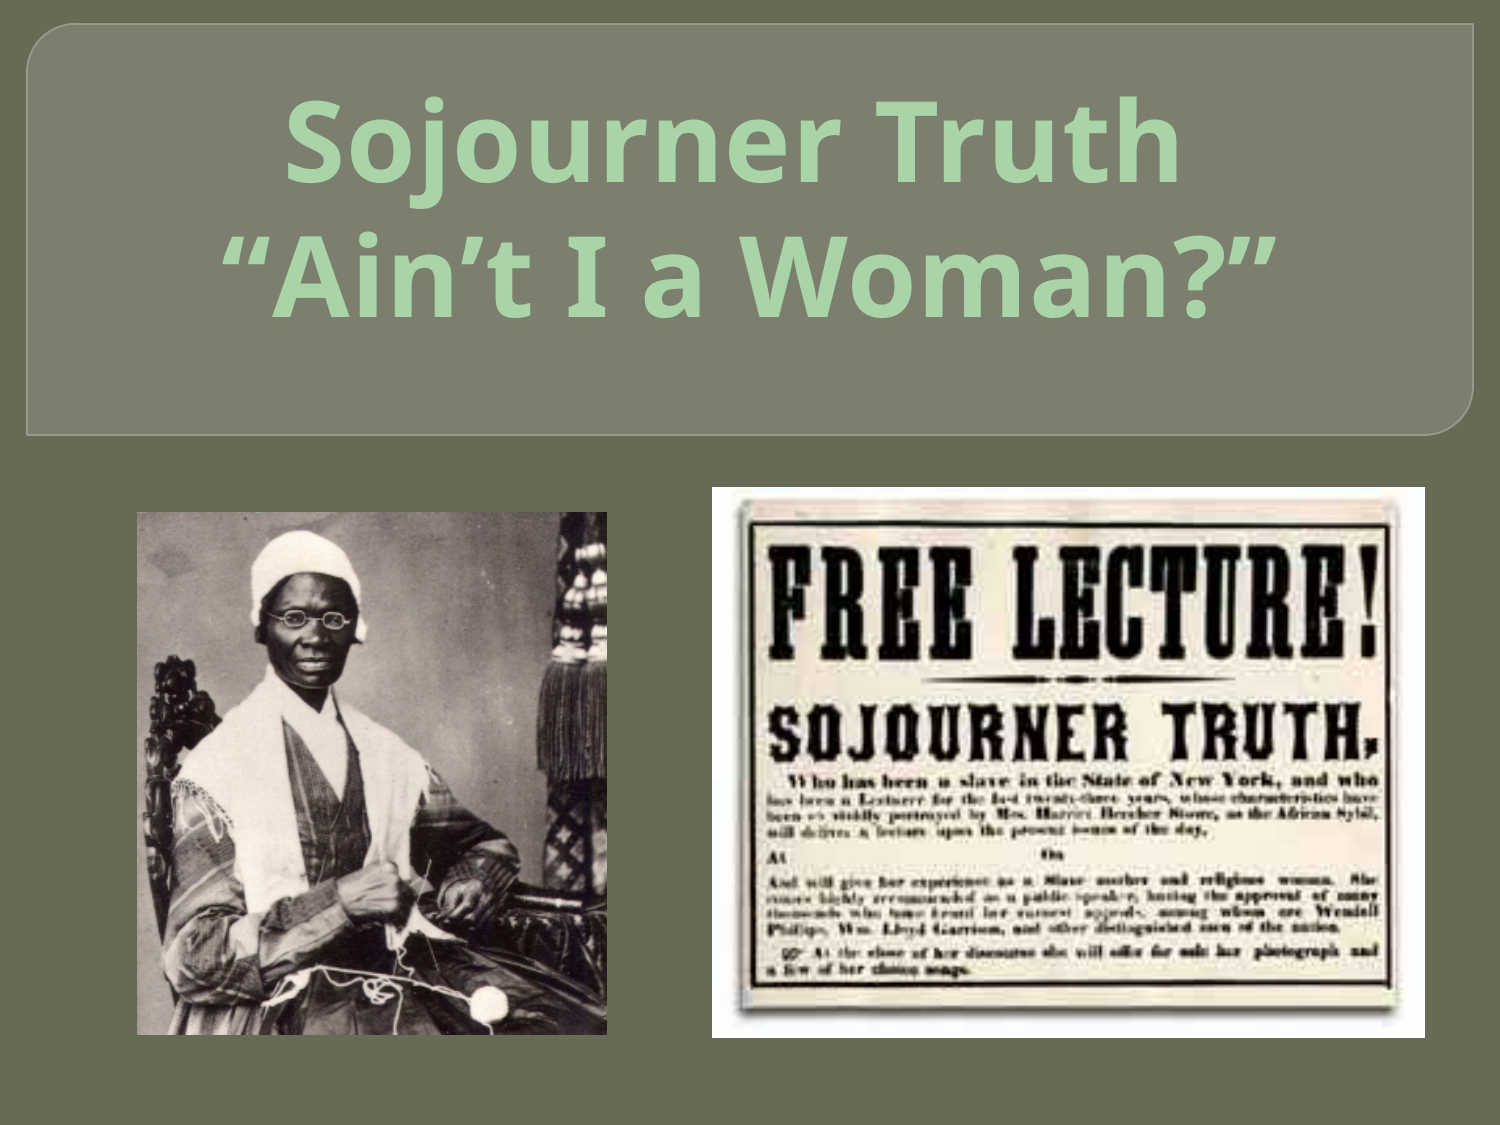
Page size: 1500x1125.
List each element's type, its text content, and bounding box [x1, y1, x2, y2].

picture [137, 512, 607, 1035]
picture [712, 487, 1426, 1038]
text_box Sojourner Truth “Ain’t I a Woman?” [206, 62, 1295, 348]
